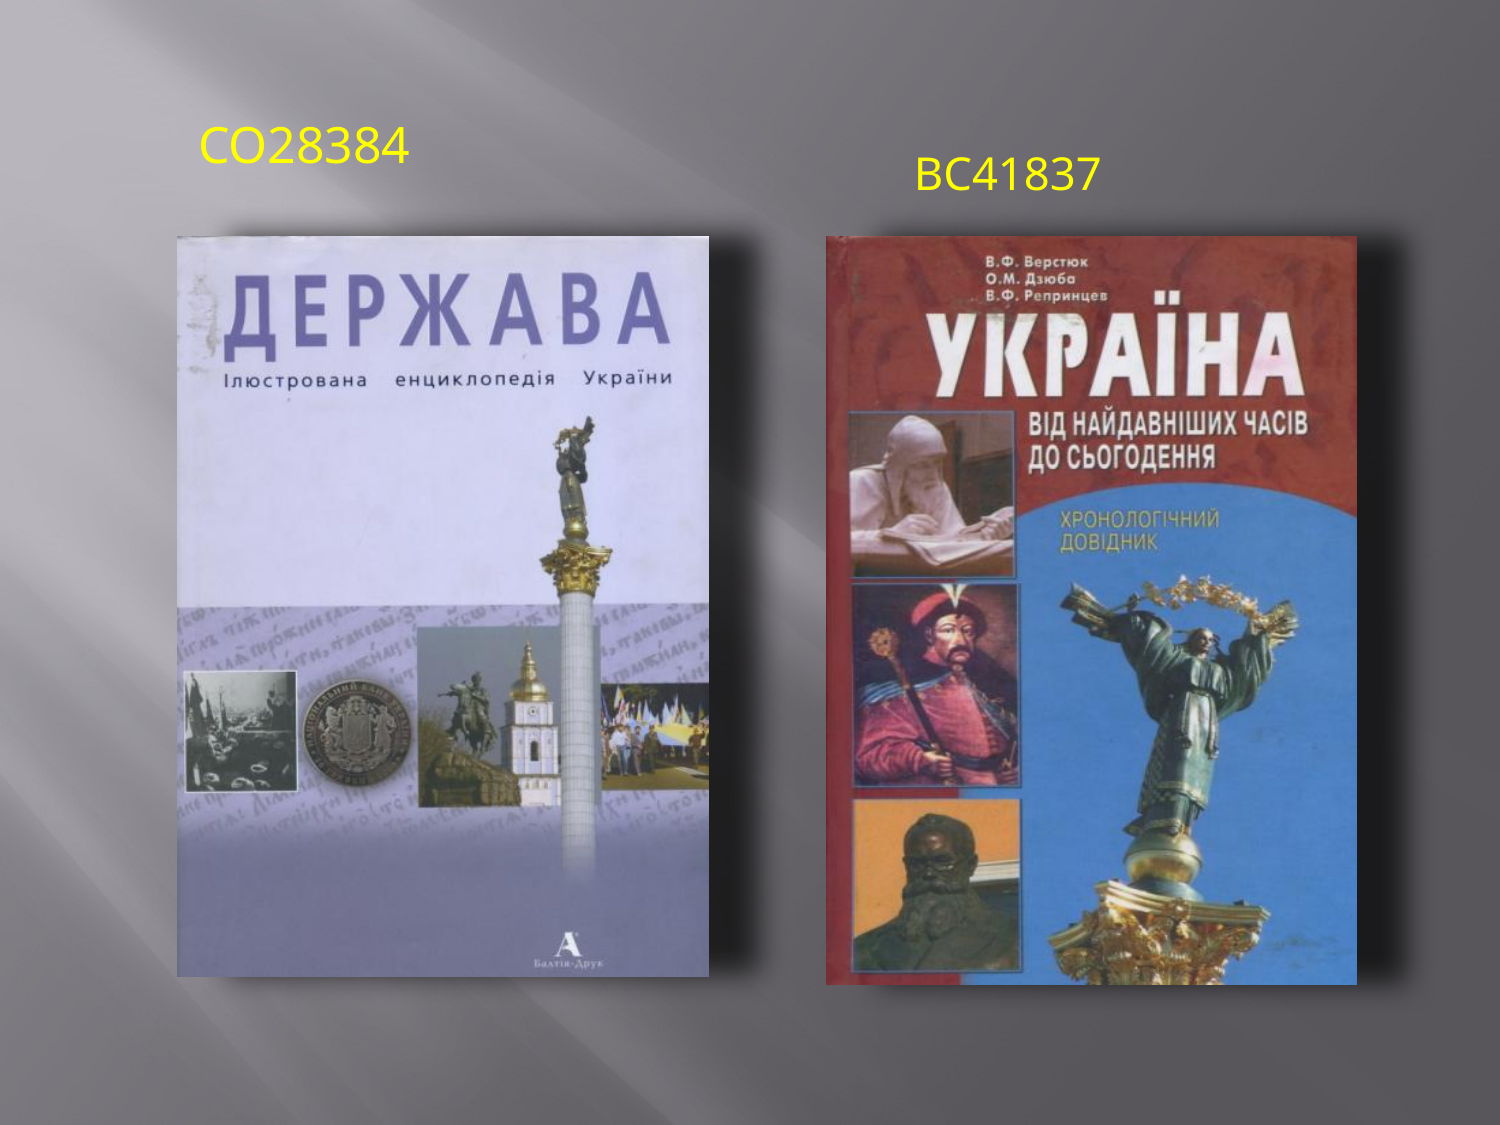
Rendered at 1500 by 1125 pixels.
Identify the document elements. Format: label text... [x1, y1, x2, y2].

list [176, 235, 709, 977]
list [826, 235, 1357, 986]
picture [0, 0, 1500, 1125]
list СО28384 [183, 78, 738, 208]
list ВС41837 [898, 78, 1444, 208]
